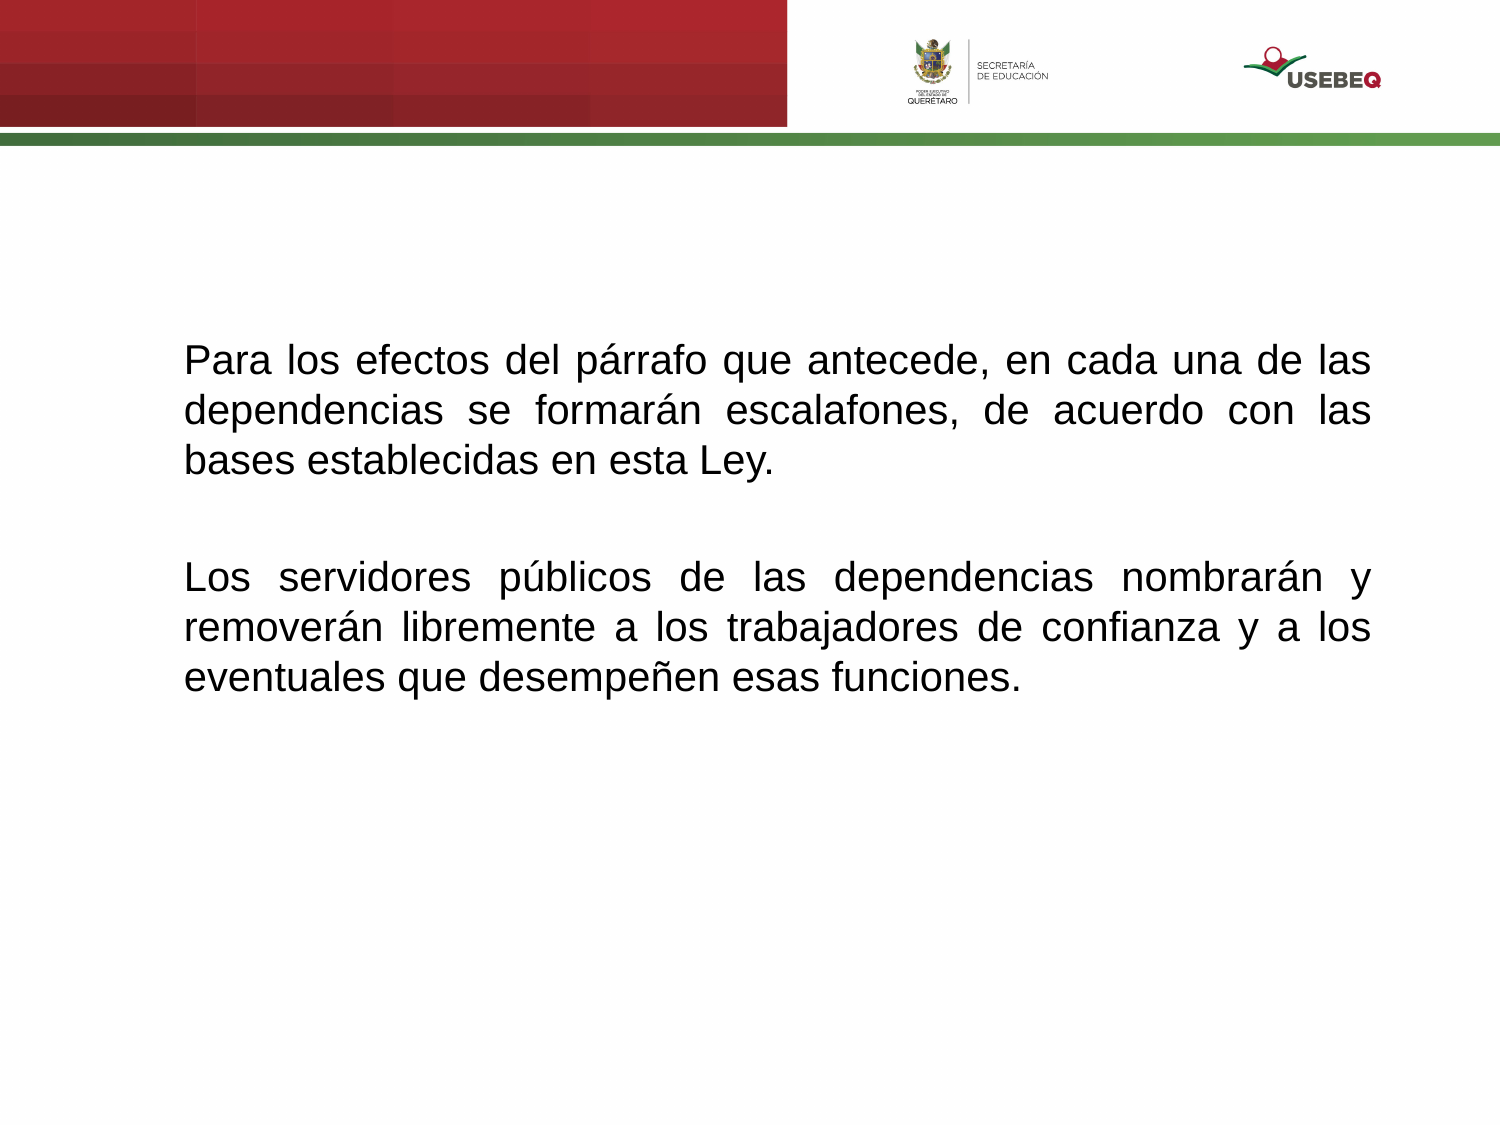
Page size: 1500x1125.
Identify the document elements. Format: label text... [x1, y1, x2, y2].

list Para los efectos del párrafo que antecede, en cada una de las dependencias se formarán escalafones, de acuerdo con las bases establecidas en esta Ley. Los servidores públicos de las dependencias nombrarán y removerán libremente a los trabajadores de confianza y a los eventuales que desempeñen esas funciones. [112, 208, 1388, 1063]
picture [0, 0, 1500, 1125]
